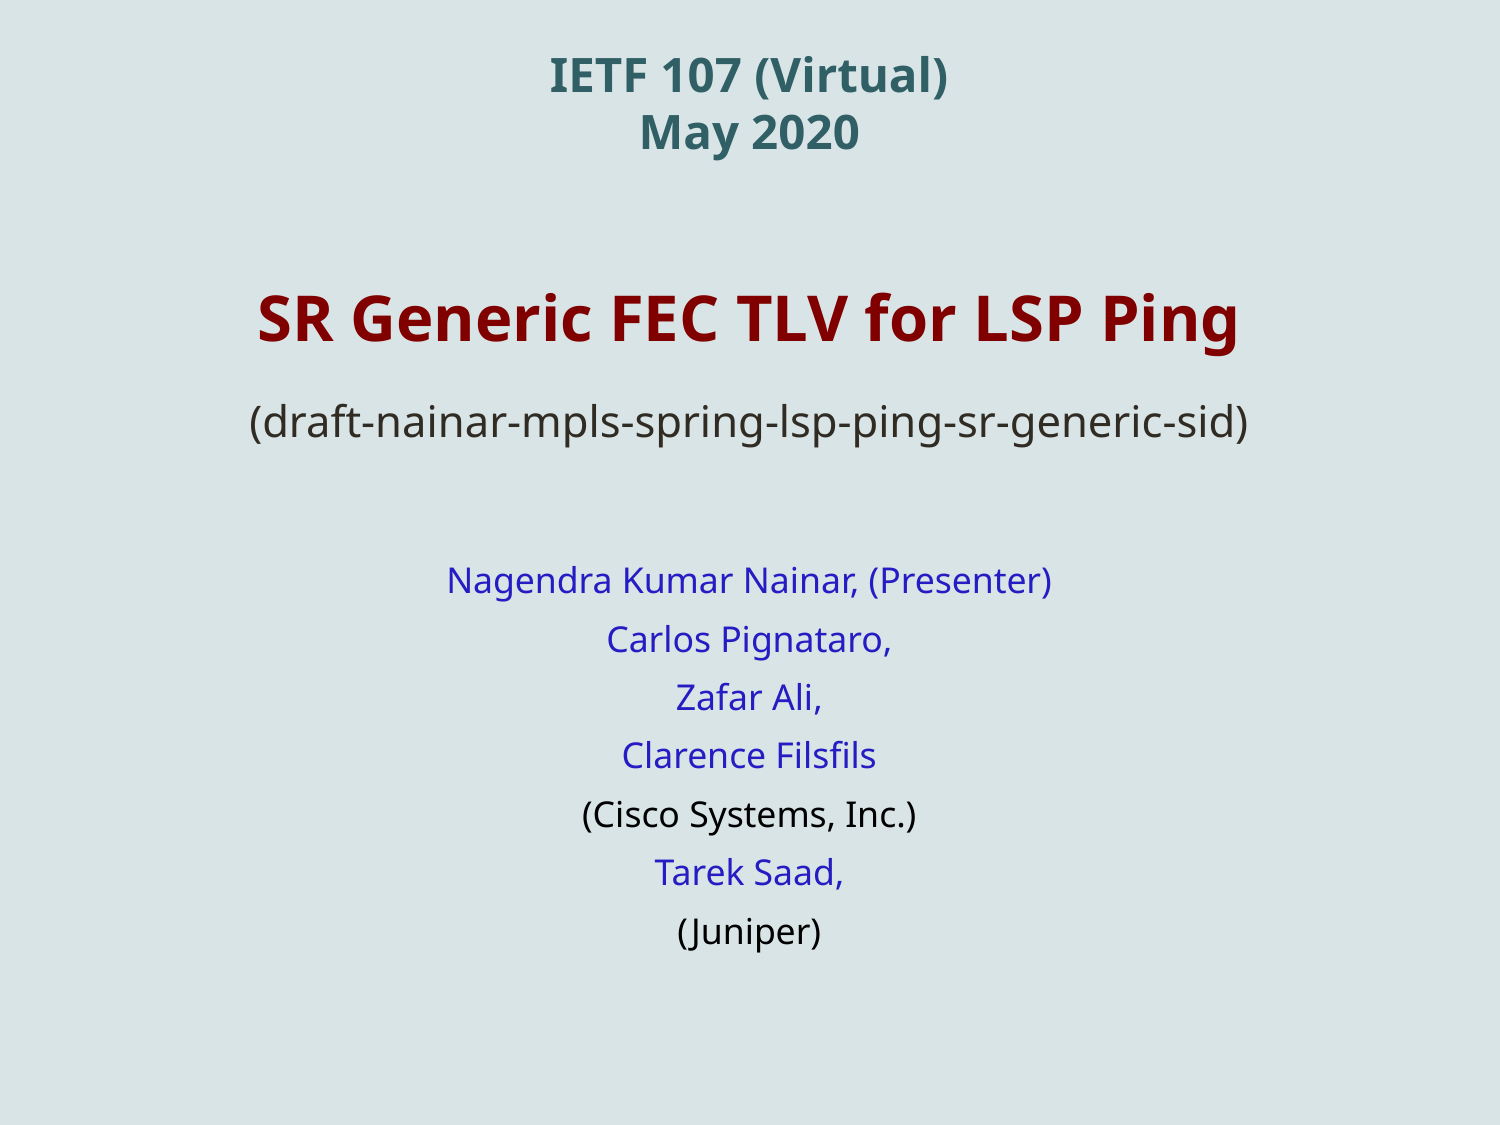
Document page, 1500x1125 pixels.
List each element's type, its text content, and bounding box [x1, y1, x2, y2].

list SR Generic FEC TLV for LSP Ping (draft-nainar-mpls-spring-lsp-ping-sr-generic-sid) Nagendra Kumar Nainar, (Presenter) Carlos Pignataro, Zafar Ali, Clarence Filsfils (Cisco Systems, Inc.) Tarek Saad, (Juniper) [49, 154, 1450, 967]
title IETF 107 (Virtual) May 2020 [49, 37, 1450, 154]
